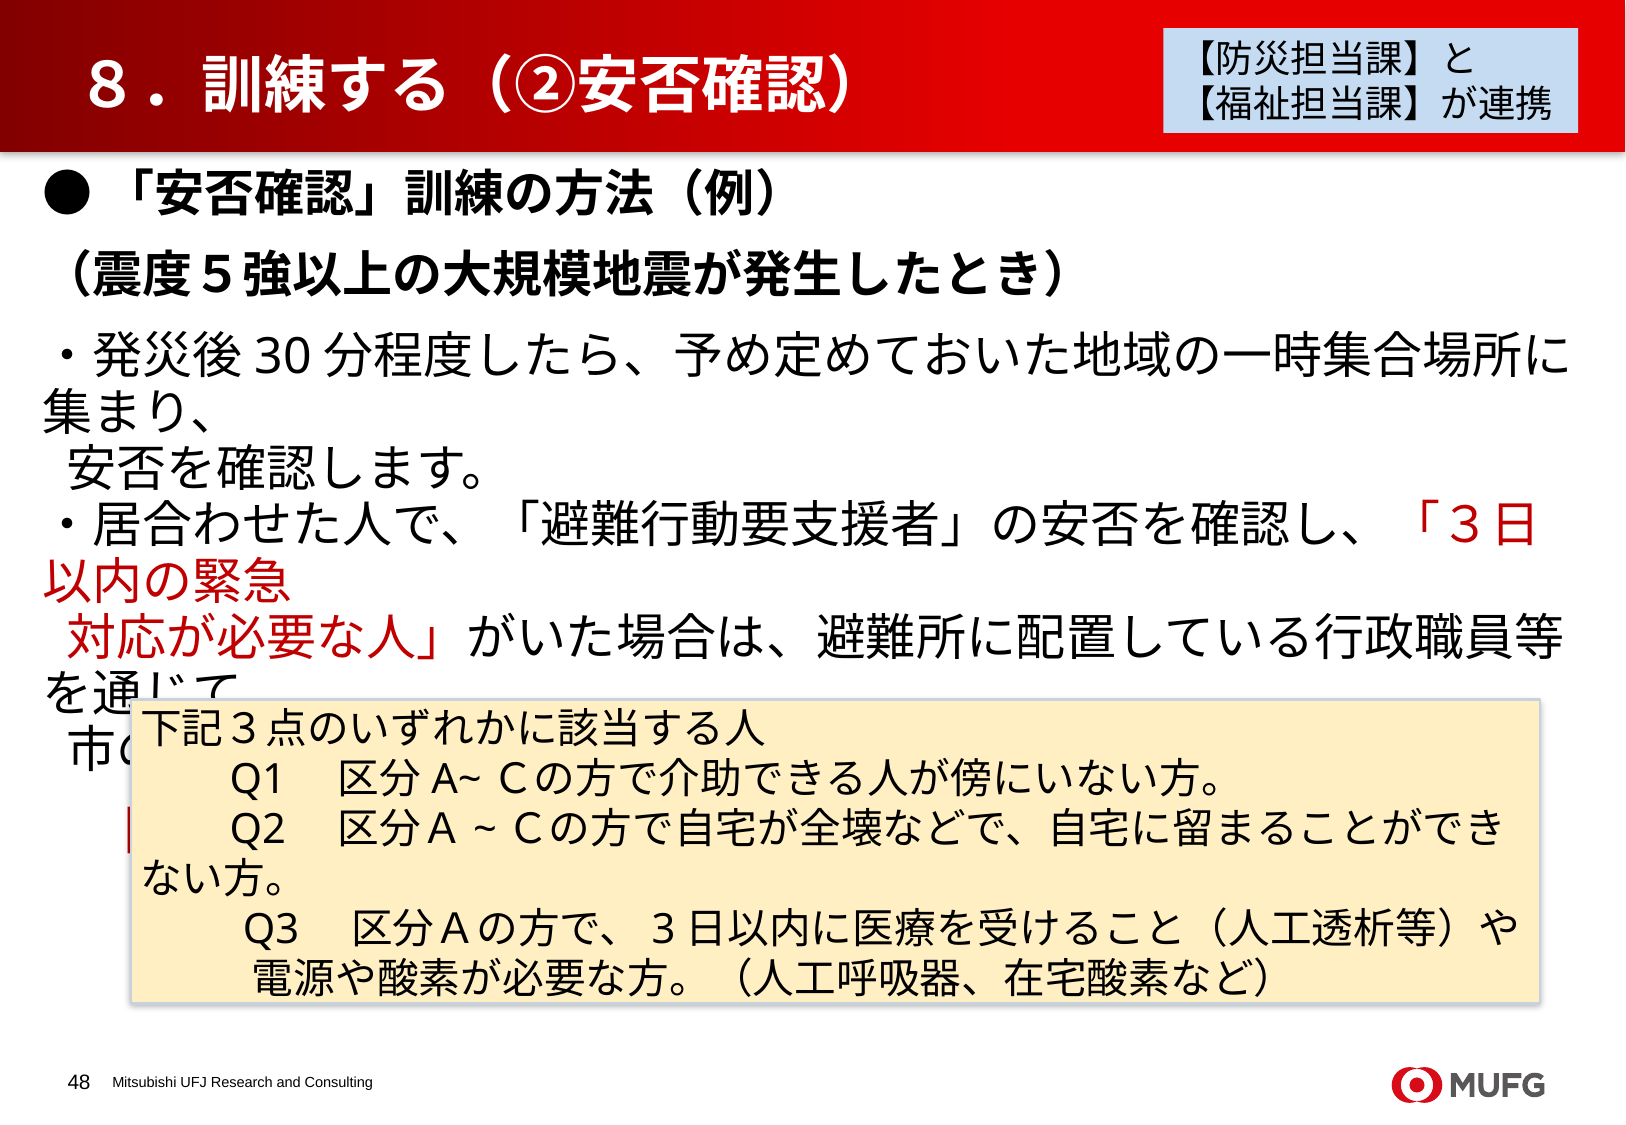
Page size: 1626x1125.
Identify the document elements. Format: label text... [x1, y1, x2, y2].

text_box ●「安否確認」訓練の方法（例） （震度５強以上の大規模地震が発生したとき） ・発災後30分程度したら、予め定めておいた地域の一時集合場所に集まり、 安否を確認します。 ・居合わせた人で、「避難行動要支援者」の安否を確認し、「３日以内の緊急 対応が必要な人」がいた場合は、避難所に配置している行政職員等を通じて、 市の災害対策本部に知らせます。 ［３日以内の緊急対応が必要な人］ [33, 156, 1591, 1004]
text_box 【防災担当課】と 【福祉担当課】が連携 [1163, 28, 1579, 133]
title ８．訓練する（②安否確認） [67, 42, 1163, 120]
text_box 下記３点のいずれかに該当する人 Q1 区分A~Ｃの方で介助できる人が傍にいない方。 Q2 区分Ａ~Ｃの方で自宅が全壊などで、自宅に留まることができない方。 Q3 区分Ａの方で、3日以内に医療を受けること（人工透析等）や 電源や酸素が必要な方。（人工呼吸器、在宅酸素など） [131, 699, 1541, 1004]
